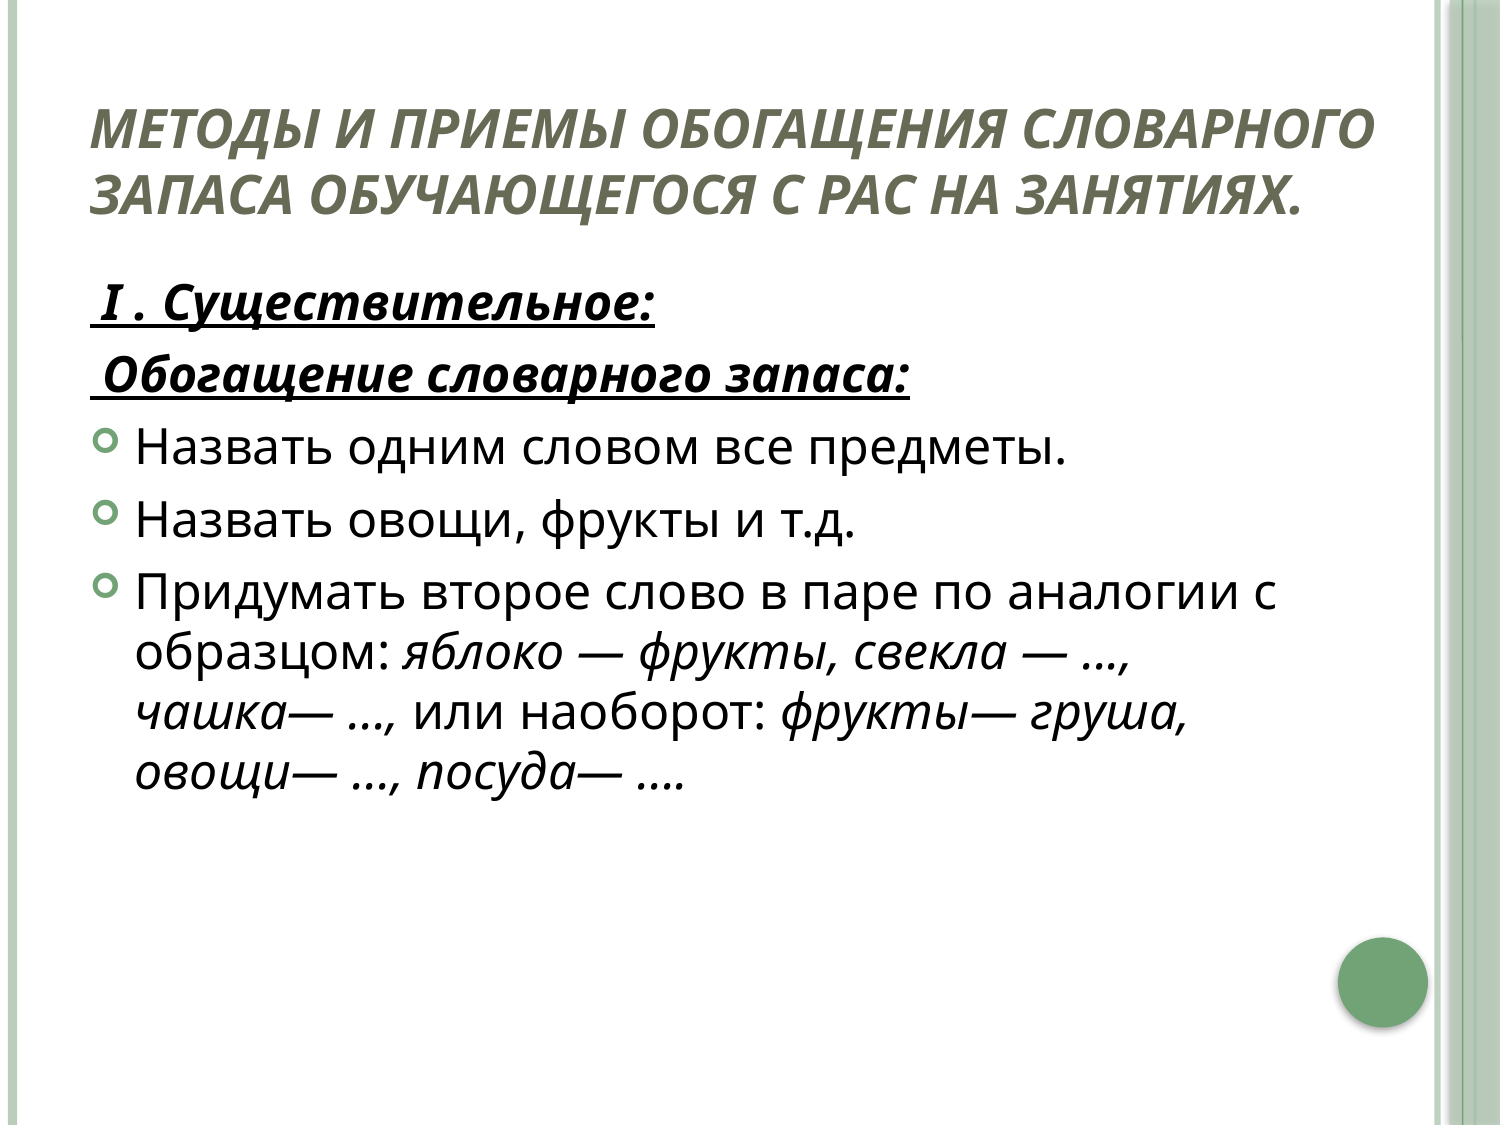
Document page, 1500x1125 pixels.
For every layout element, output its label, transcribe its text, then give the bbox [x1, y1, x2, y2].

title Методы и приемы обогащения словарного запаса обучающегося с РАС на занятиях. [75, 45, 1436, 233]
list I . Существительное: Обогащение словарного запаса: Назвать одним словом все предметы. Назвать овощи, фрукты и т.д. Придумать второе слово в паре по аналогии с образцом: яблоко — фрукты, свекла — ..., чашка— ..., или наоборот: фрукты— груша, овощи— ..., посуда— .... [75, 262, 1300, 1062]
